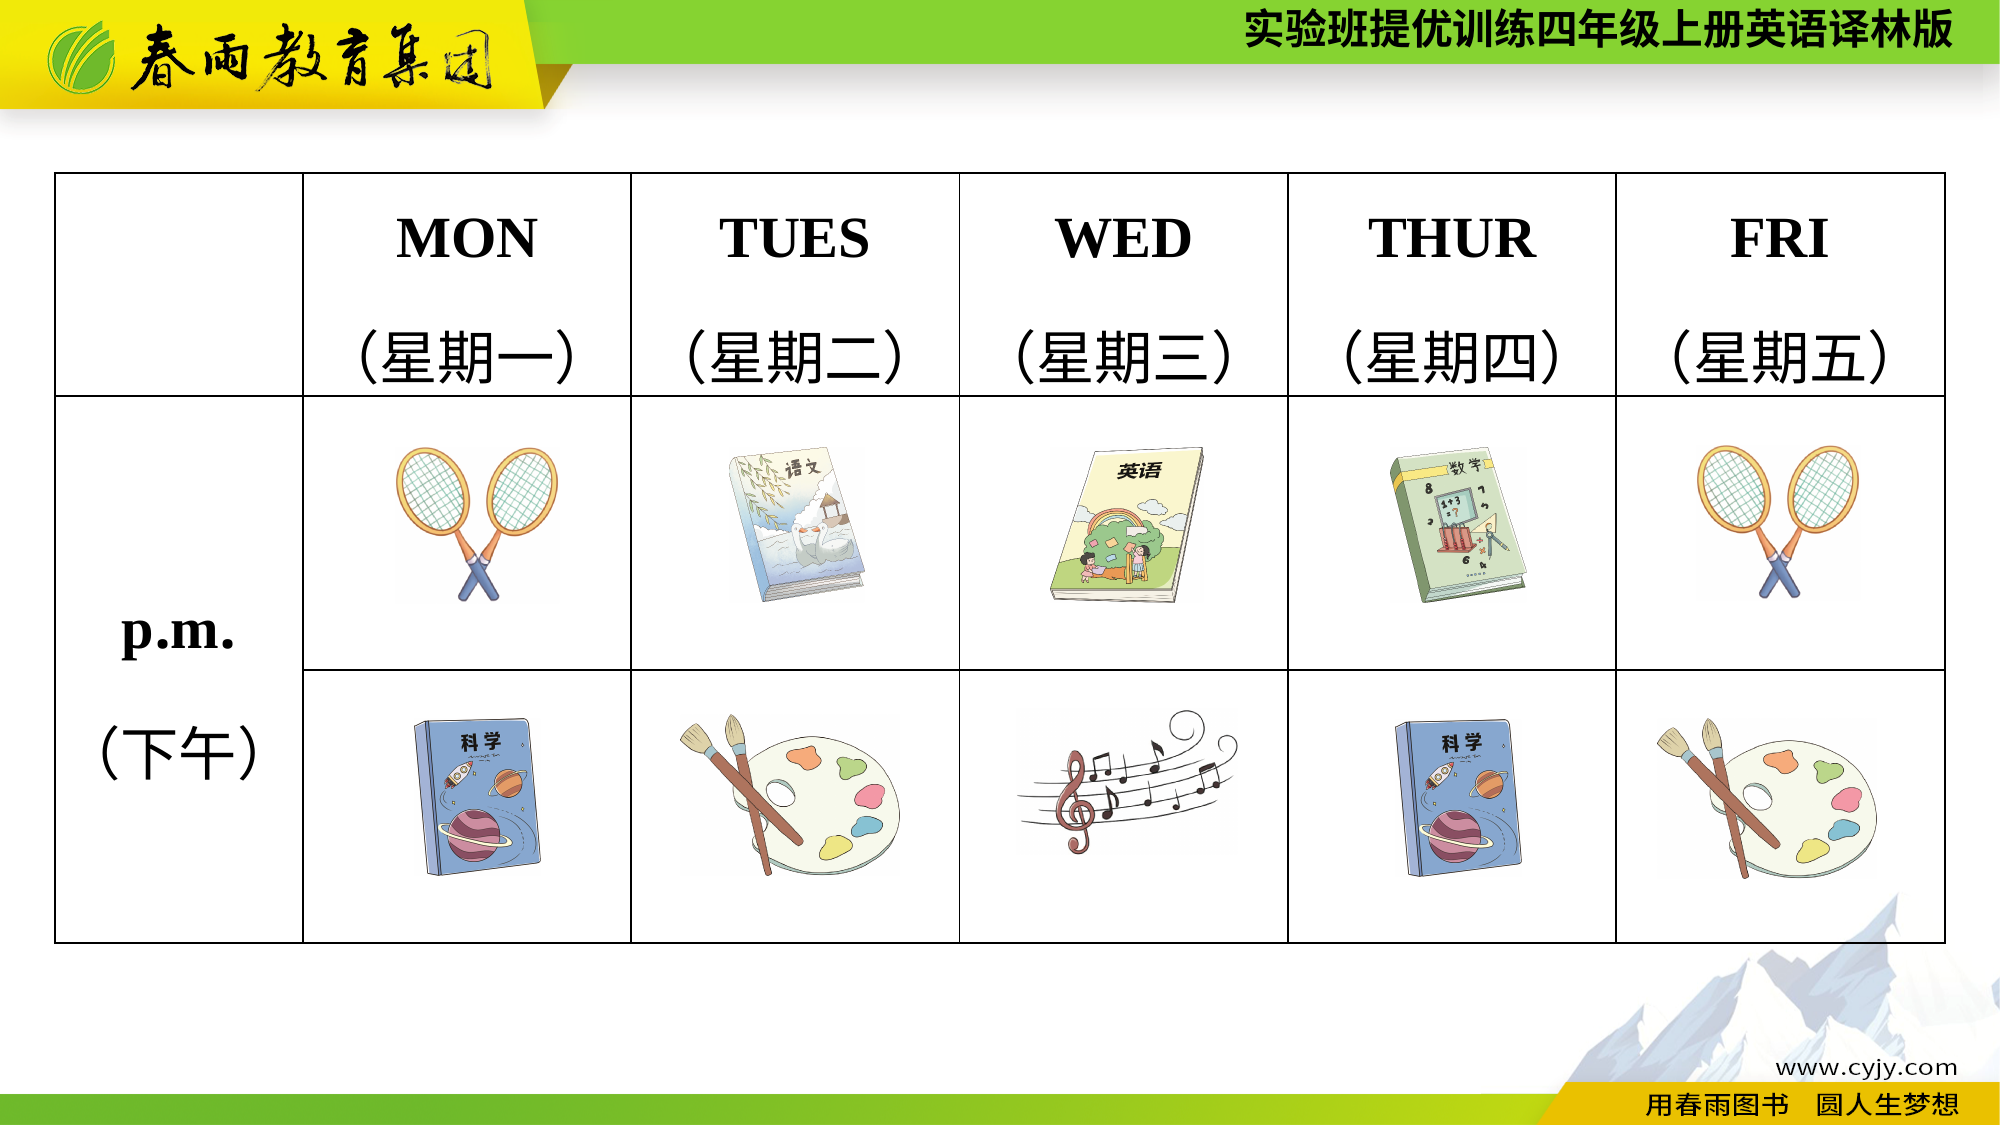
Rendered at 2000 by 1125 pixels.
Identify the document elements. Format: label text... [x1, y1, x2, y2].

table_cell [632, 671, 959, 942]
table_cell [1289, 397, 1615, 669]
table_cell [1617, 397, 1944, 669]
table_header MON （星期一） [304, 174, 630, 395]
table_header WED （星期三） [960, 174, 1287, 395]
picture [0, 0, 2000, 1125]
table_cell [632, 397, 959, 669]
table_header THUR （星期四） [1289, 174, 1615, 395]
table_cell [960, 397, 1287, 669]
table_header [56, 174, 302, 395]
table_cell [1289, 671, 1615, 942]
table_cell [1617, 671, 1944, 942]
table_cell p.m. （下午） [56, 397, 302, 942]
table_header TUES （星期二） [632, 174, 959, 395]
table_cell [304, 397, 630, 669]
table_cell [960, 671, 1287, 942]
table_cell [304, 671, 630, 942]
table_header FRI （星期五） [1617, 174, 1944, 395]
